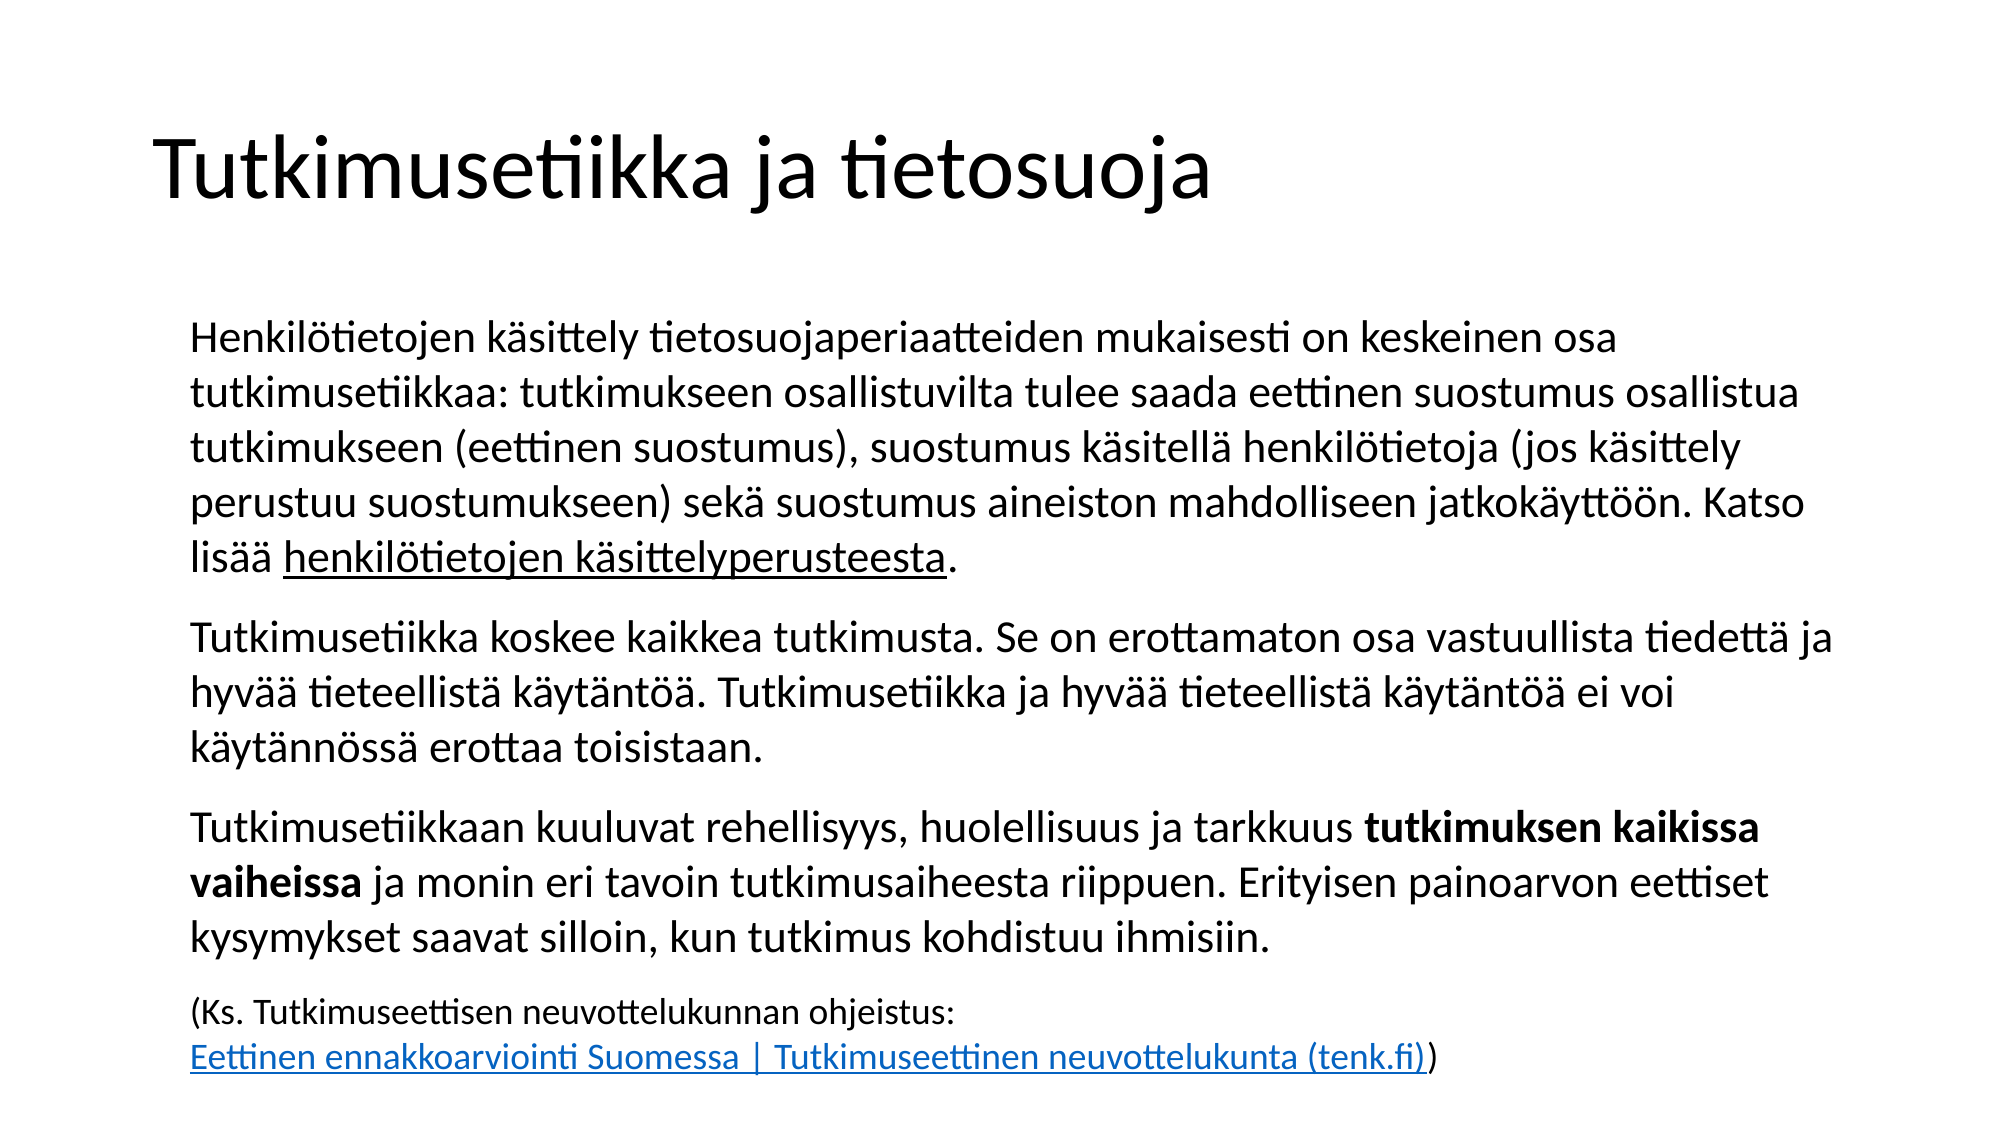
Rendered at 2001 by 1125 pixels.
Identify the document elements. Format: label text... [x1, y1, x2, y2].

list Henkilötietojen käsittely tietosuojaperiaatteiden mukaisesti on keskeinen osa tutkimusetiikkaa: tutkimukseen osallistuvilta tulee saada eettinen suostumus osallistua tutkimukseen (eettinen suostumus), suostumus käsitellä henkilötietoja (jos käsittely perustuu suostumukseen) sekä suostumus aineiston mahdolliseen jatkokäyttöön. Katso lisää henkilötietojen käsittelyperusteesta. Tutkimusetiikka koskee kaikkea tutkimusta. Se on erottamaton osa vastuullista tiedettä ja hyvää tieteellistä käytäntöä. Tutkimusetiikka ja hyvää tieteellistä käytäntöä ei voi käytännössä erottaa toisistaan. Tutkimusetiikkaan kuuluvat rehellisyys, huolellisuus ja tarkkuus tutkimuksen kaikissa vaiheissa ja monin eri tavoin tutkimusaiheesta riippuen. Erityisen painoarvon eettiset kysymykset saavat silloin, kun tutkimus kohdistuu ihmisiin. (Ks. Tutkimuseettisen neuvottelukunnan ohjeistus: Eettinen ennakkoarviointi Suomessa | Tutkimuseettinen neuvottelukunta (tenk.fi)) [137, 299, 1863, 1074]
title Tutkimusetiikka ja tietosuoja [137, 59, 1863, 278]
